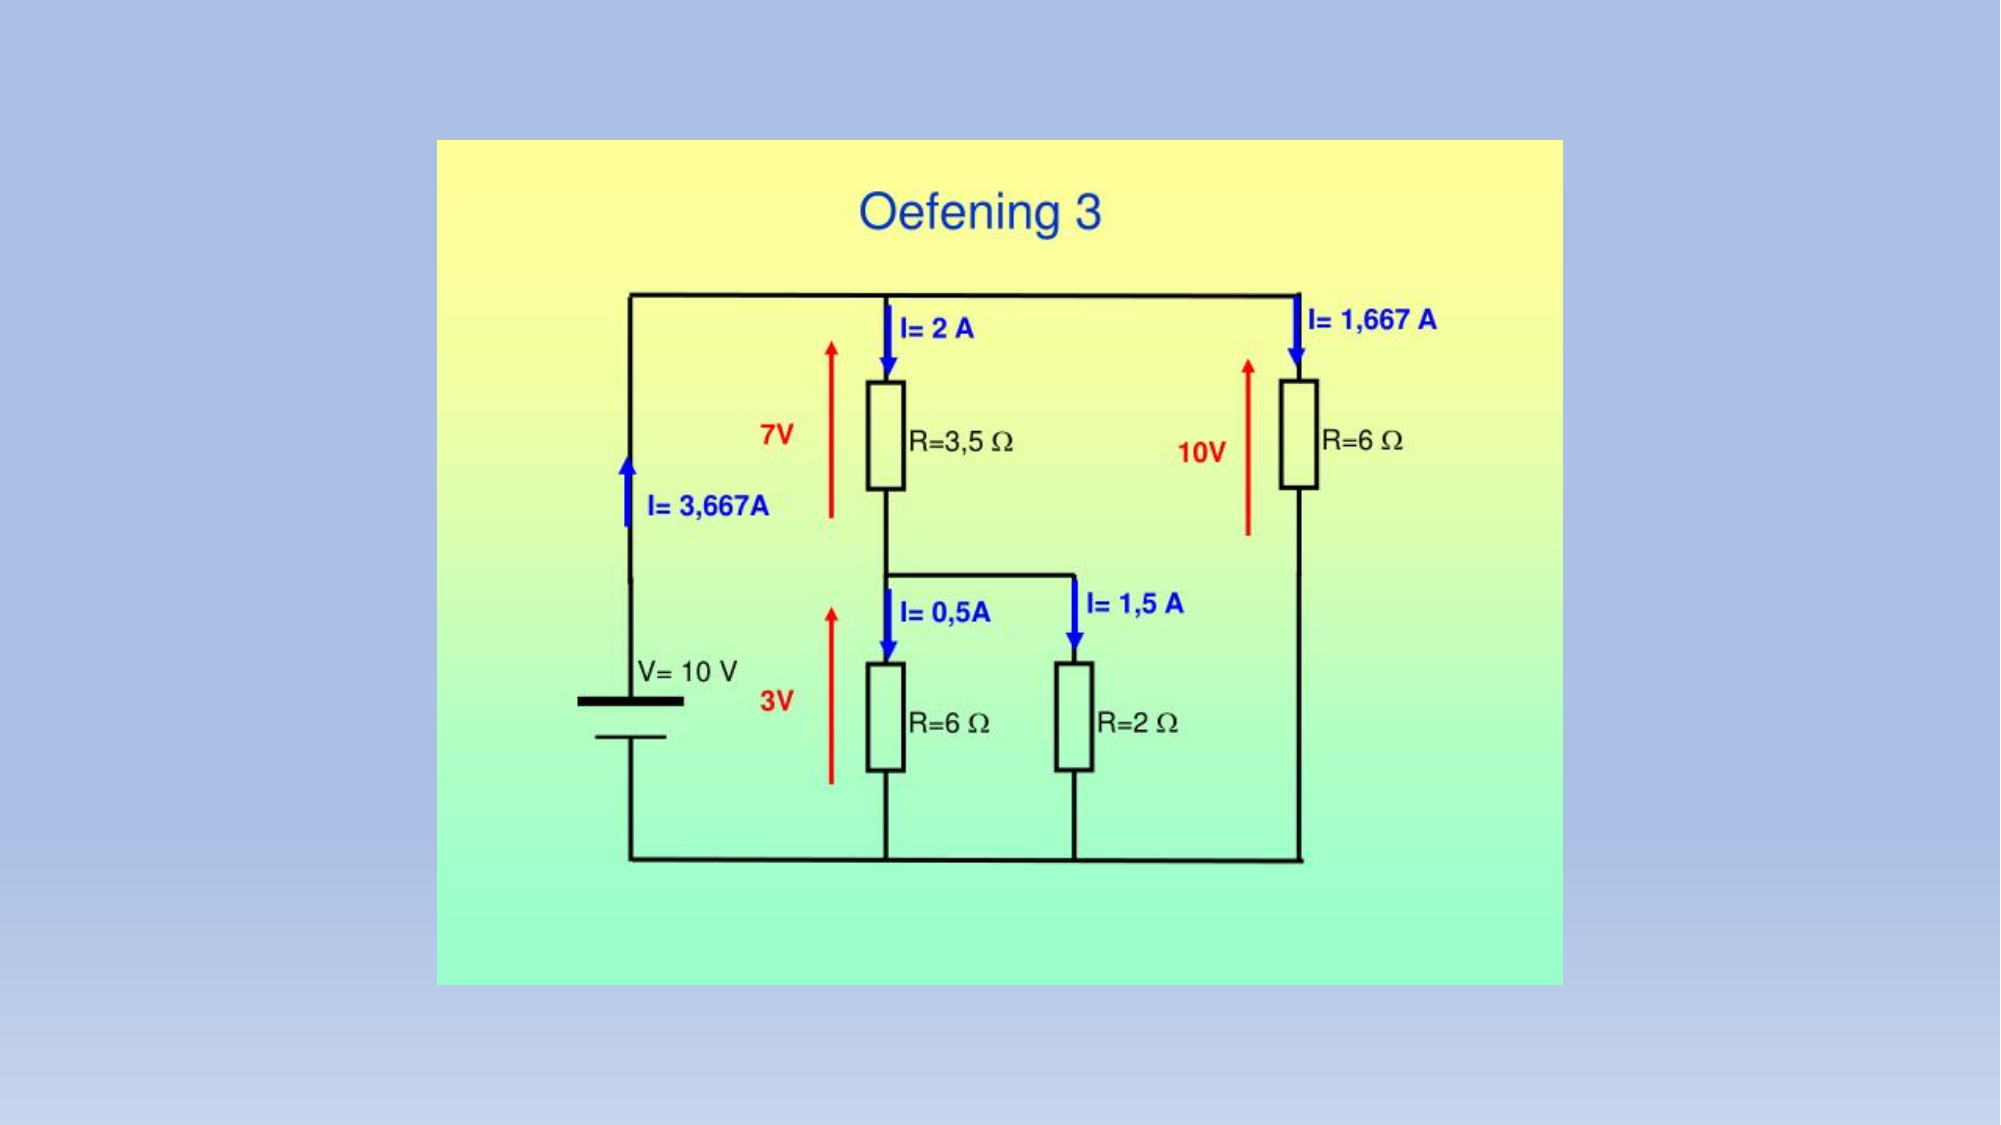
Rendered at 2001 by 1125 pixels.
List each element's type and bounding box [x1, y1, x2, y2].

picture [437, 140, 1563, 985]
